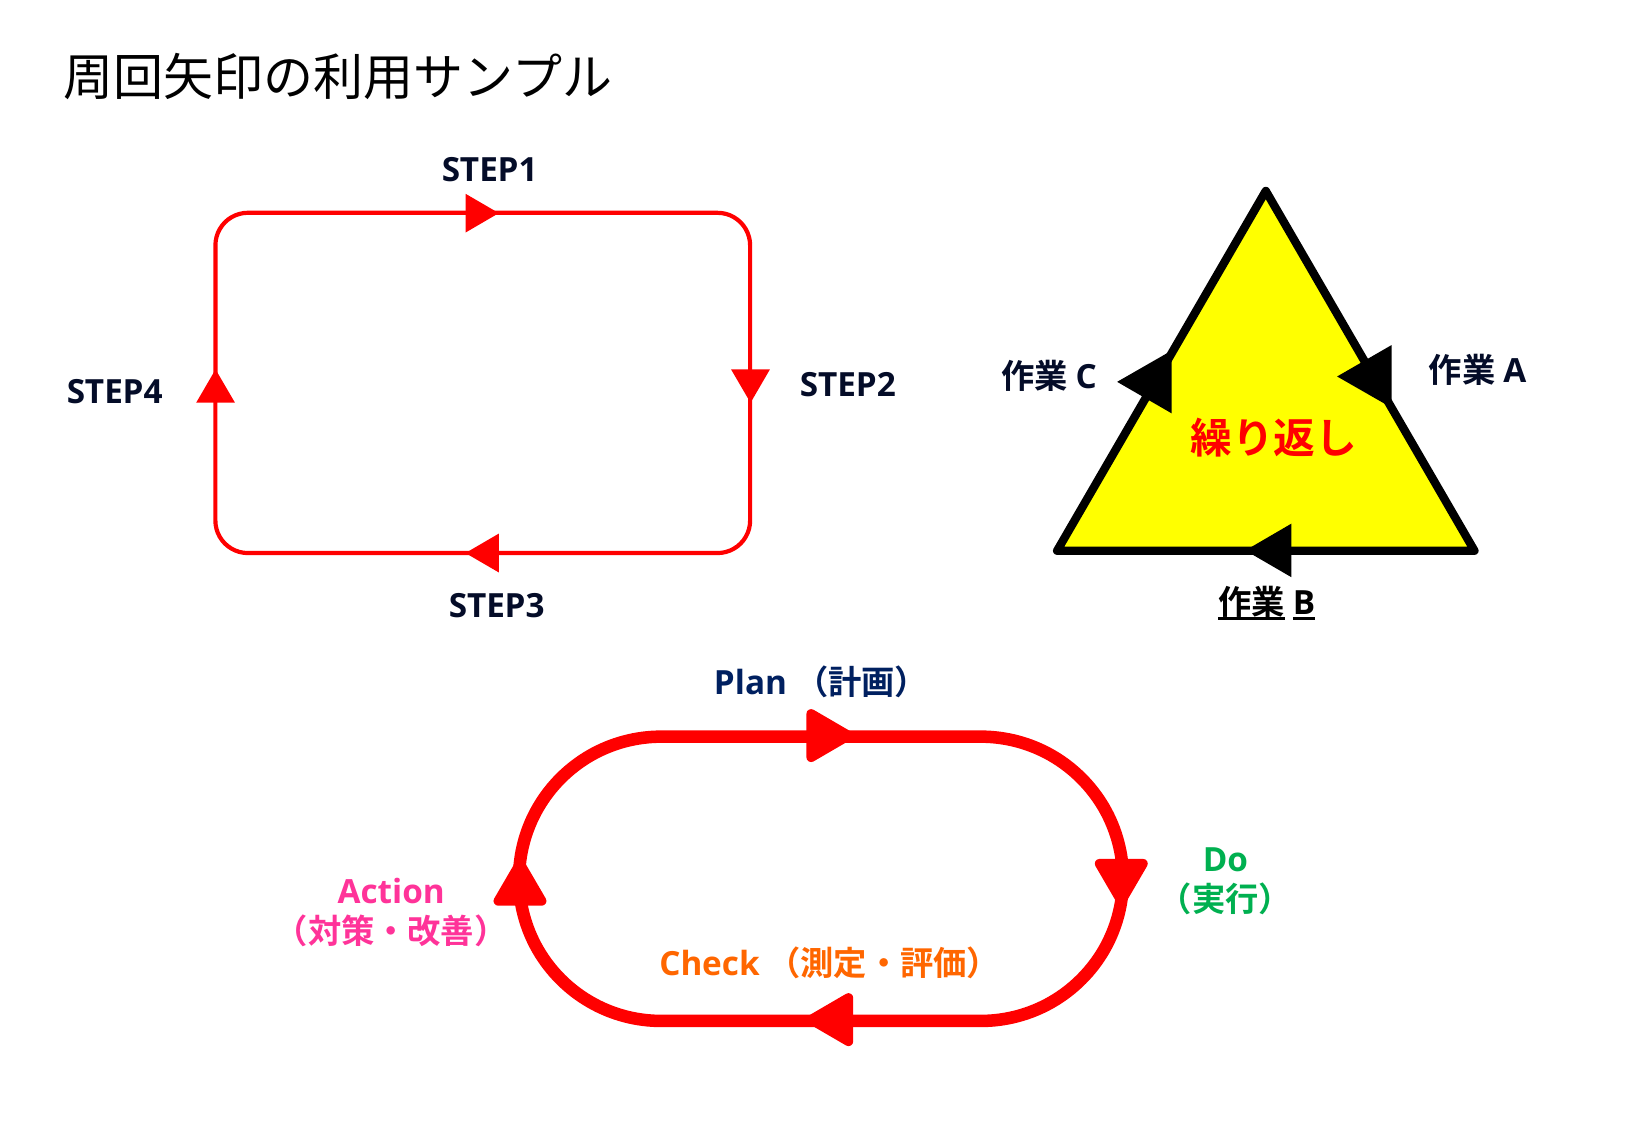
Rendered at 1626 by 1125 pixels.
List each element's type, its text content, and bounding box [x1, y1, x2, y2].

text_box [196, 193, 770, 573]
text_box Do （実行） [1144, 830, 1307, 926]
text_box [1057, 190, 1475, 578]
text_box Action （対策・改善） [259, 862, 498, 958]
text_box 作業B [1203, 578, 1330, 629]
text_box STEP4 [51, 363, 178, 418]
text_box 作業C [986, 347, 1057, 403]
text_box Plan（計画） [699, 653, 943, 709]
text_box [498, 713, 1143, 1042]
text_box STEP1 [426, 141, 553, 193]
text_box 周回矢印の利用サンプル [48, 38, 628, 113]
text_box STEP3 [434, 576, 560, 632]
text_box STEP2 [784, 356, 911, 411]
text_box 作業A [1475, 342, 1542, 397]
